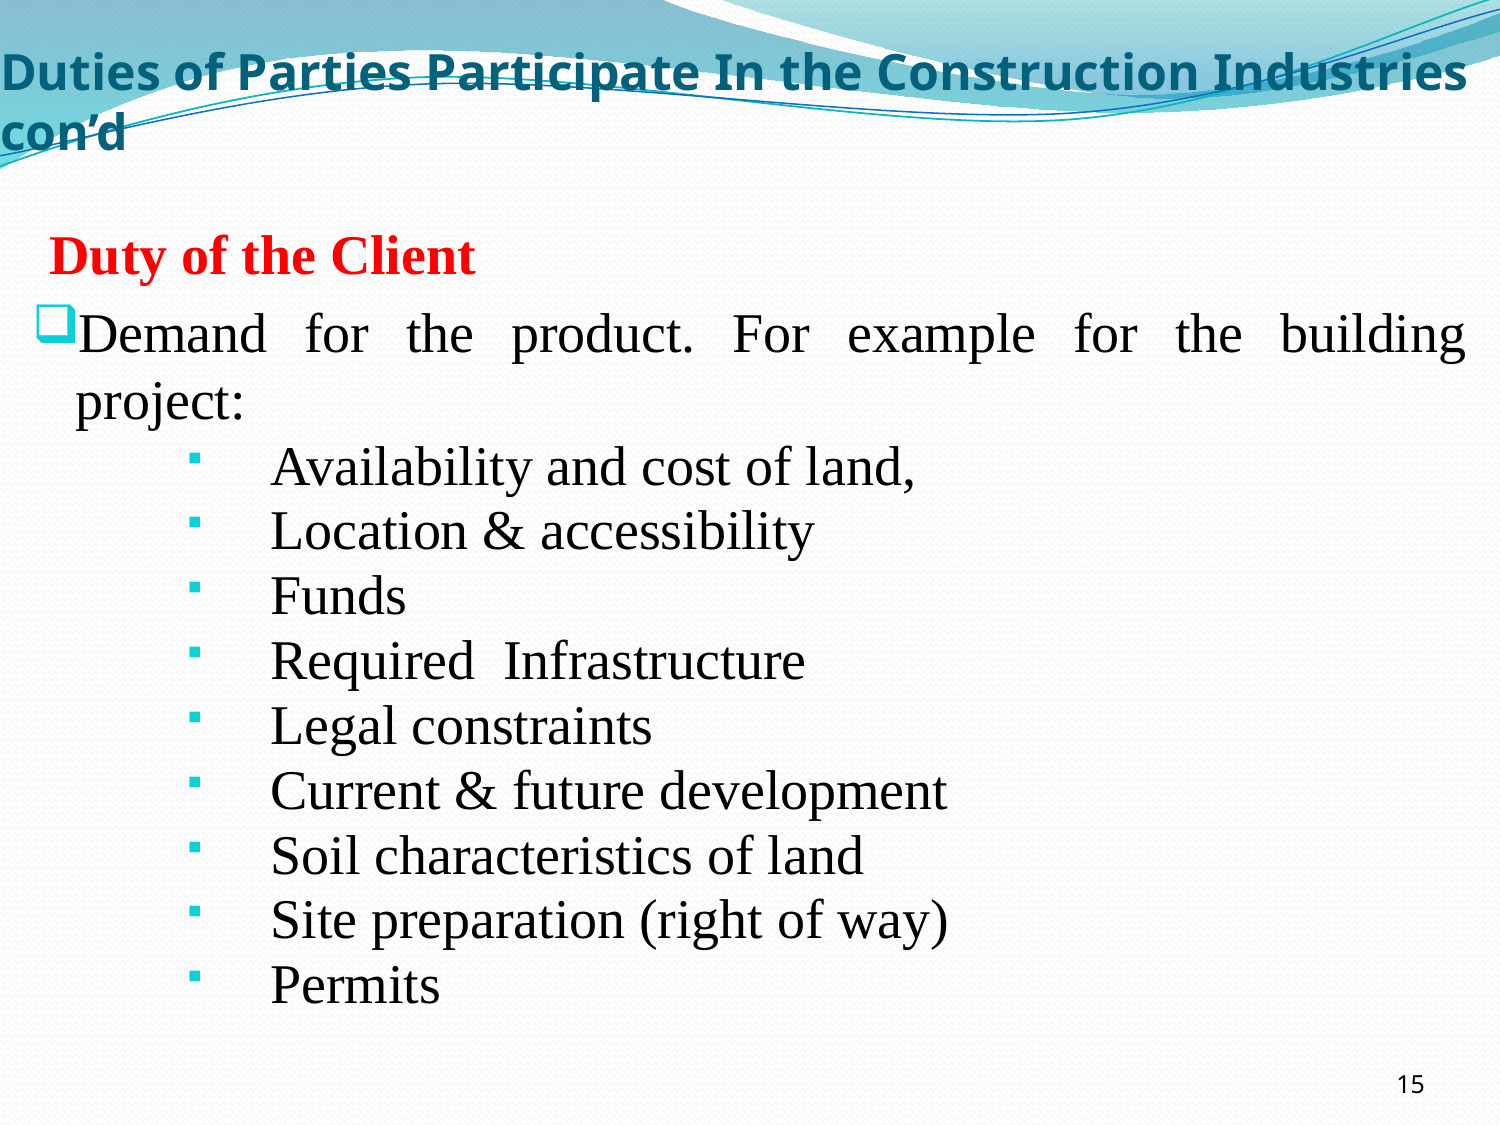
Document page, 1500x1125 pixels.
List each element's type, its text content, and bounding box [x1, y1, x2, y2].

title Duties of Parties Participate In the Construction Industries con’d [0, 19, 1483, 161]
list Duty of the Client Demand for the product. For example for the building project: Availability and cost of land, Location & accessibility Funds Required Infrastructure Legal constraints Current & future development Soil characteristics of land Site preparation (right of way) Permits [17, 176, 1483, 1024]
slide_number 15 [1299, 1042, 1425, 1103]
